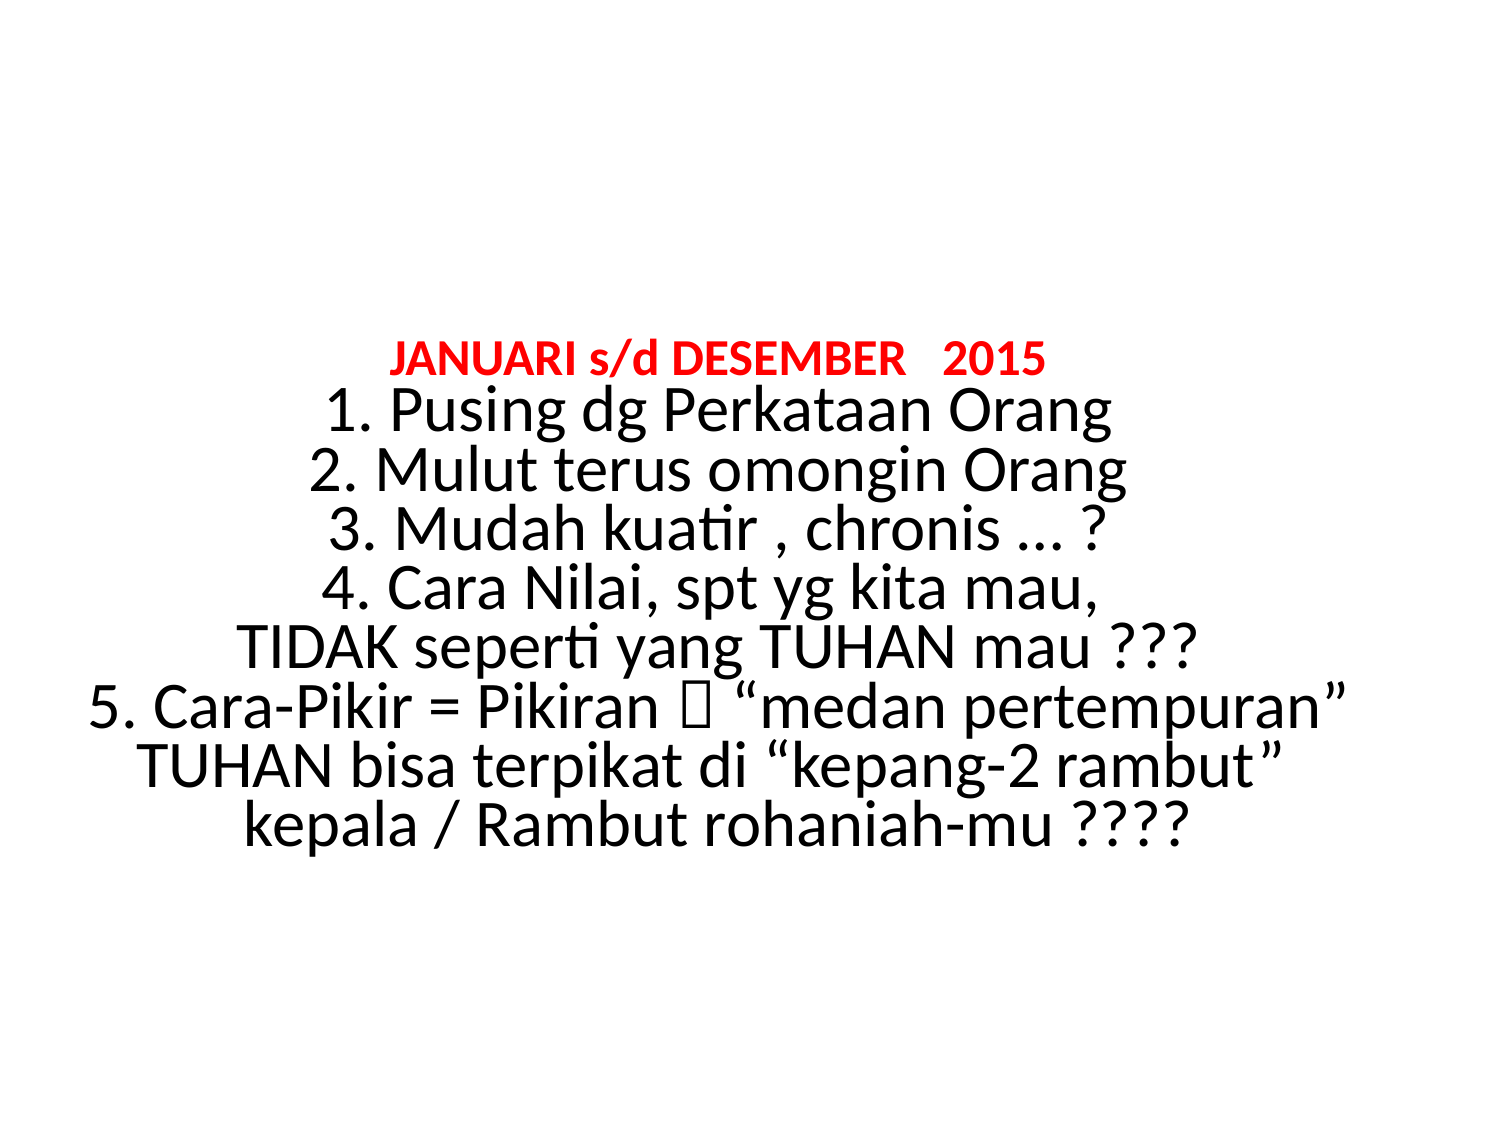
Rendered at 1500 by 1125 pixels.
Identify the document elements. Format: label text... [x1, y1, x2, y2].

title JANUARI s/d DESEMBER 2015 1. Pusing dg Perkataan Orang 2. Mulut terus omongin Orang 3. Mudah kuatir , chronis … ? 4. Cara Nilai, spt yg kita mau, TIDAK seperti yang TUHAN mau ??? 5. Cara-Pikir = Pikiran  “medan pertempuran” TUHAN bisa terpikat di “kepang-2 rambut” kepala / Rambut rohaniah-mu ???? [50, 312, 1388, 1000]
